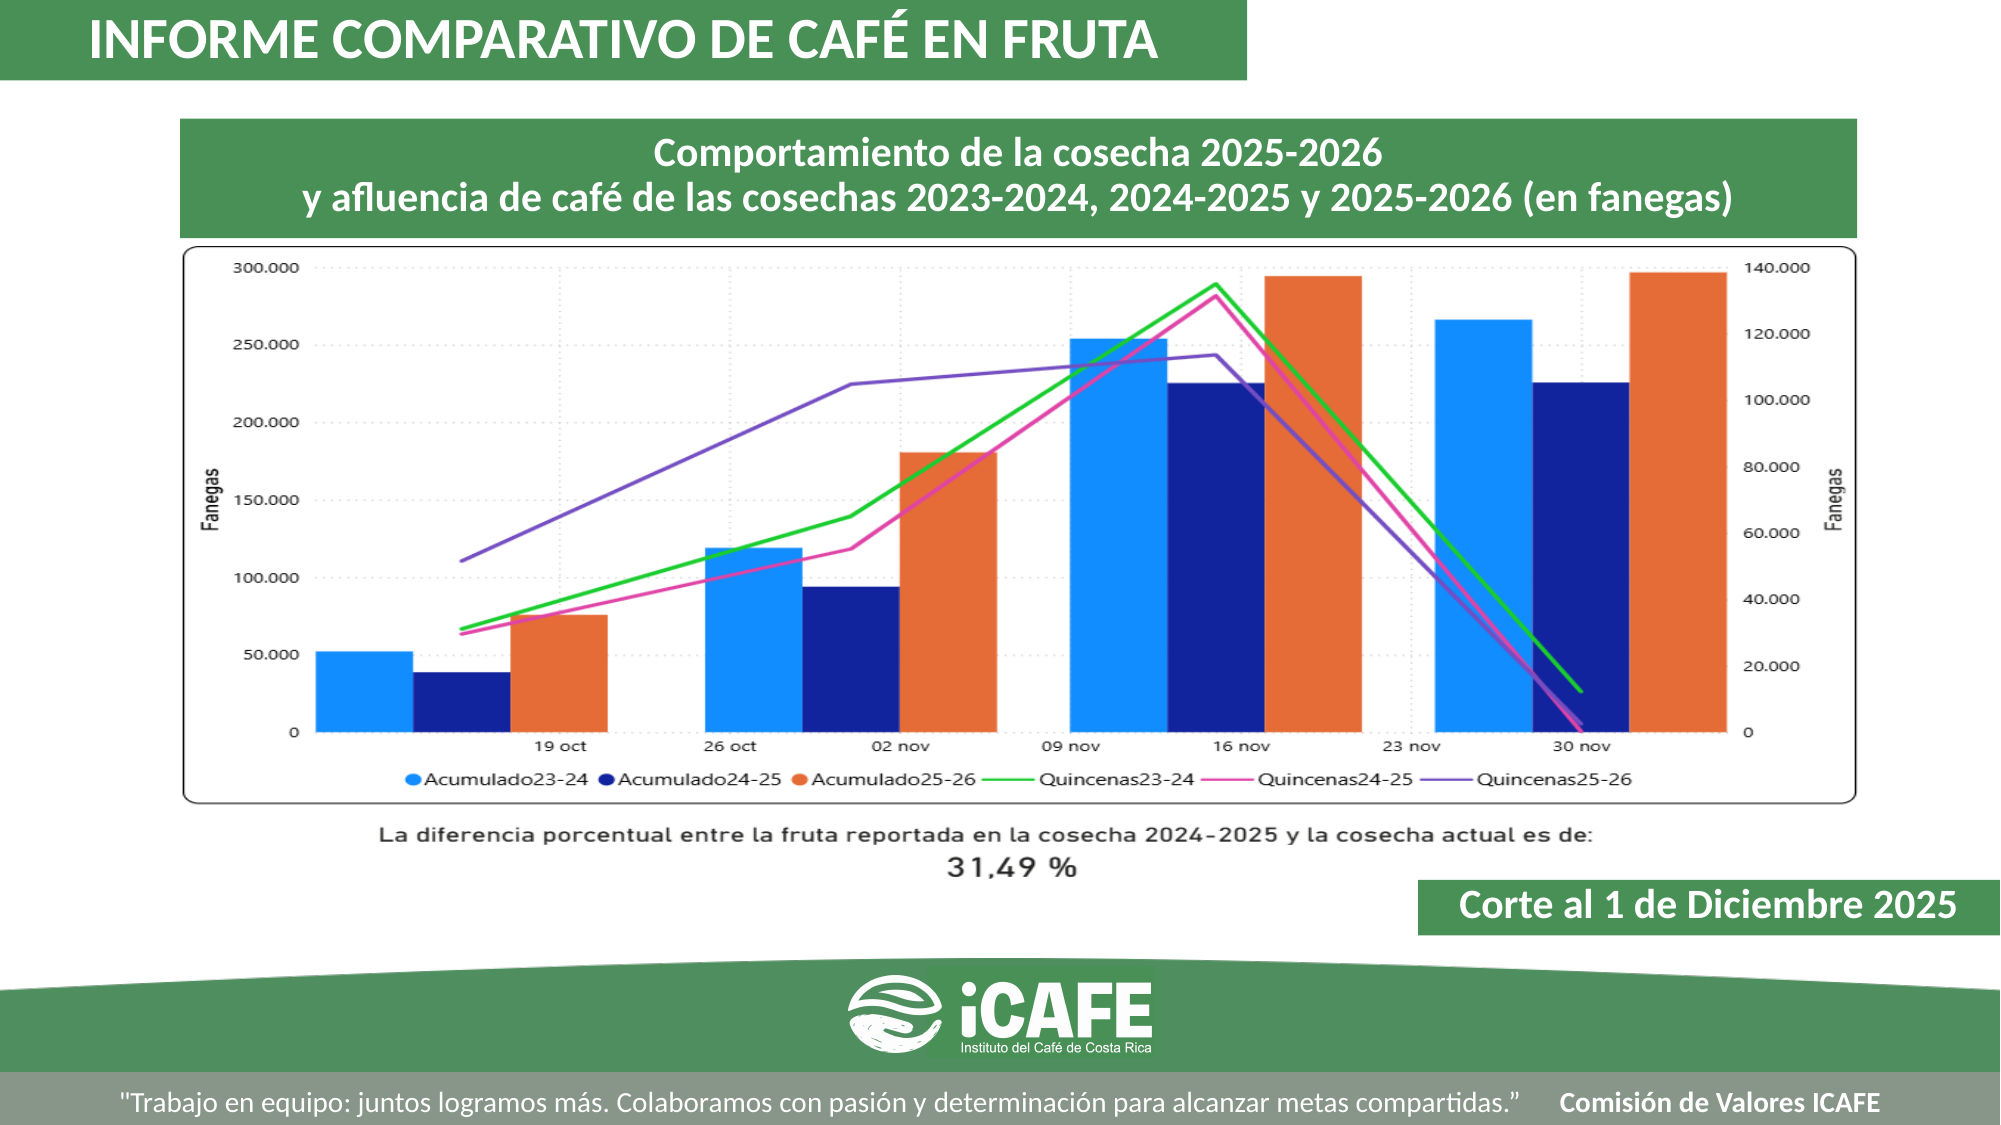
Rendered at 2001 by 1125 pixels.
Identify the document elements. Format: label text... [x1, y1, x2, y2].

text_box INFORME COMPARATIVO DE CAFÉ EN FRUTA [0, 0, 1248, 81]
text_box Corte al 1 de Diciembre 2025 [1418, 879, 2000, 936]
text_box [0, 958, 2000, 1072]
text_box "Trabajo en equipo: juntos logramos más. Colaboramos con pasión y determinación para alcanzar metas compartidas.” Comisión de Valores ICAFE​ [103, 1075, 1896, 1125]
picture [180, 245, 1858, 879]
text_box Comportamiento de la cosecha 2025-2026 y afluencia de café de las cosechas 2023-2024, 2024-2025 y 2025-2026 (en fanegas) [180, 118, 1858, 239]
text_box [0, 1072, 2000, 1125]
picture [848, 975, 1152, 1053]
